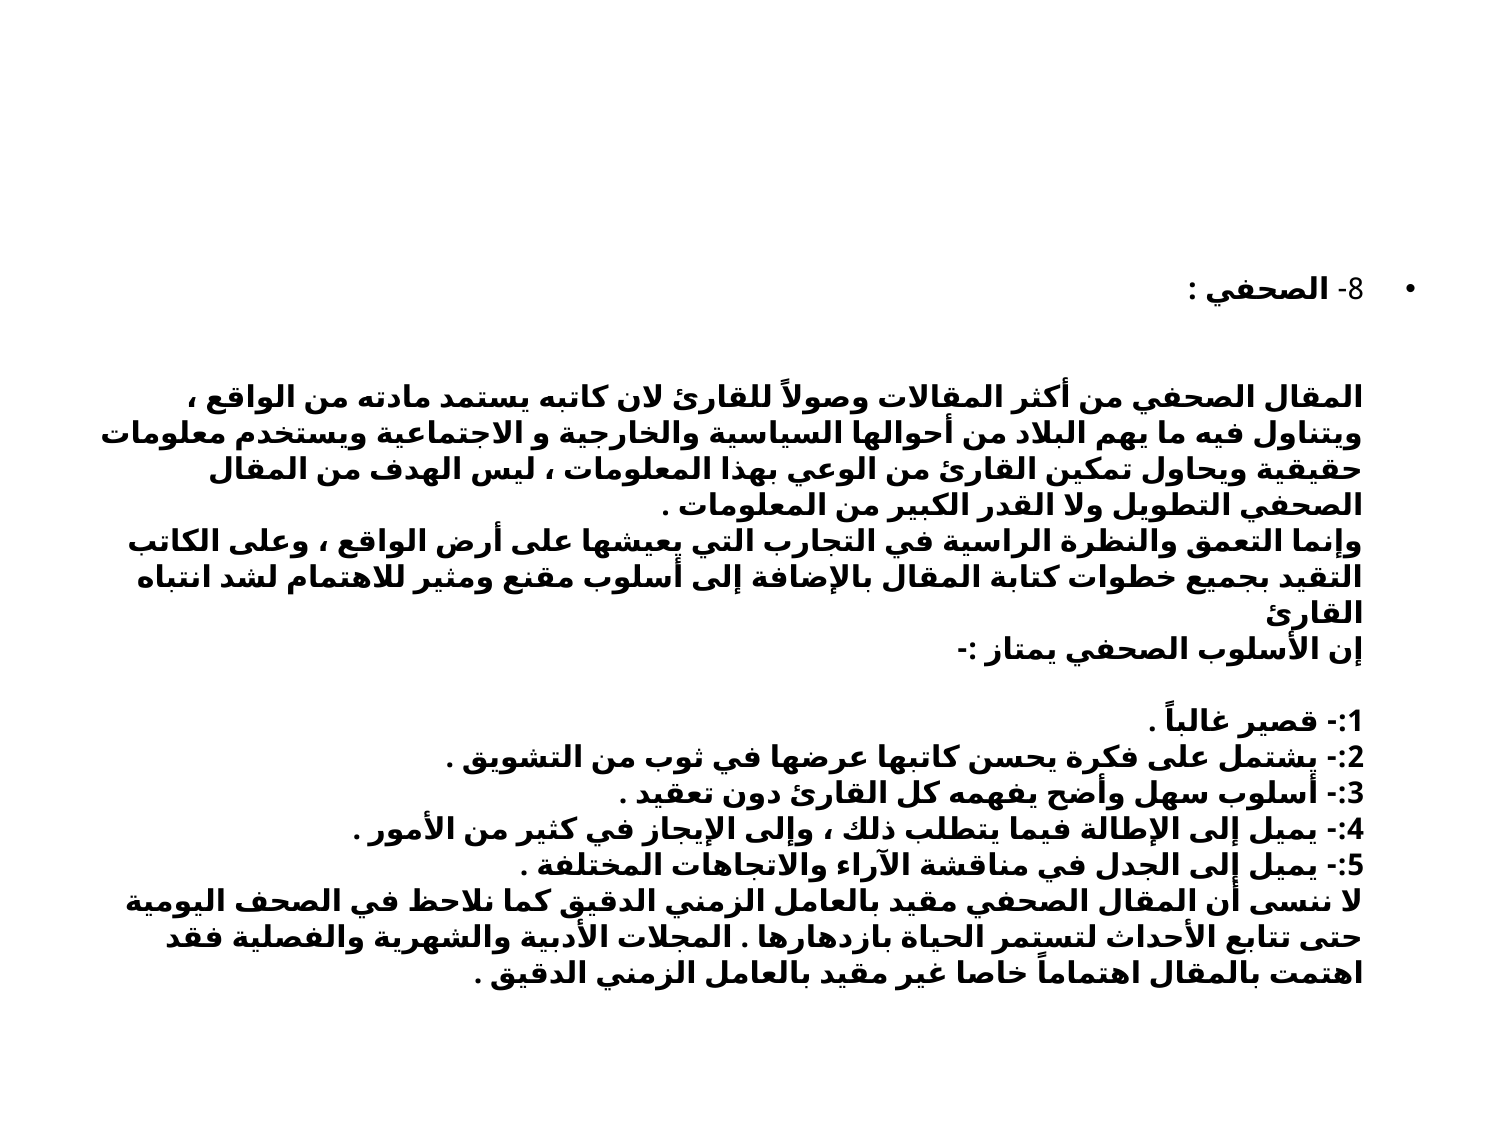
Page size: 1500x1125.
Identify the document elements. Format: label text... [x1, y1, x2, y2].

list 8- الصحفي : المقال الصحفي من أكثر المقالات وصولاً للقارئ لان كاتبه يستمد مادته من الواقع ، ويتناول فيه ما يهم البلاد من أحوالها السياسية والخارجية و الاجتماعية ويستخدم معلومات حقيقية ويحاول تمكين القارئ من الوعي بهذا المعلومات ، ليس الهدف من المقال الصحفي التطويل ولا القدر الكبير من المعلومات . وإنما التعمق والنظرة الراسية في التجارب التي يعيشها على أرض الواقع ، وعلى الكاتب التقيد بجميع خطوات كتابة المقال بالإضافة إلى أسلوب مقنع ومثير للاهتمام لشد انتباه القارئ إن الأسلوب الصحفي يمتاز :- 1:- قصير غالباً . 2:- يشتمل على فكرة يحسن كاتبها عرضها في ثوب من التشويق . 3:- أسلوب سهل وأضح يفهمه كل القارئ دون تعقيد . 4:- يميل إلى الإطالة فيما يتطلب ذلك ، وإلى الإيجاز في كثير من الأمور . 5:- يميل إلى الجدل في مناقشة الآراء والاتجاهات المختلفة . لا ننسى أن المقال الصحفي مقيد بالعامل الزمني الدقيق كما نلاحظ في الصحف اليومية حتى تتابع الأحداث لتستمر الحياة بازدهارها . المجلات الأدبية والشهرية والفصلية فقد اهتمت بالمقال اهتماماً خاصا غير مقيد بالعامل الزمني الدقيق . [75, 262, 1425, 1005]
